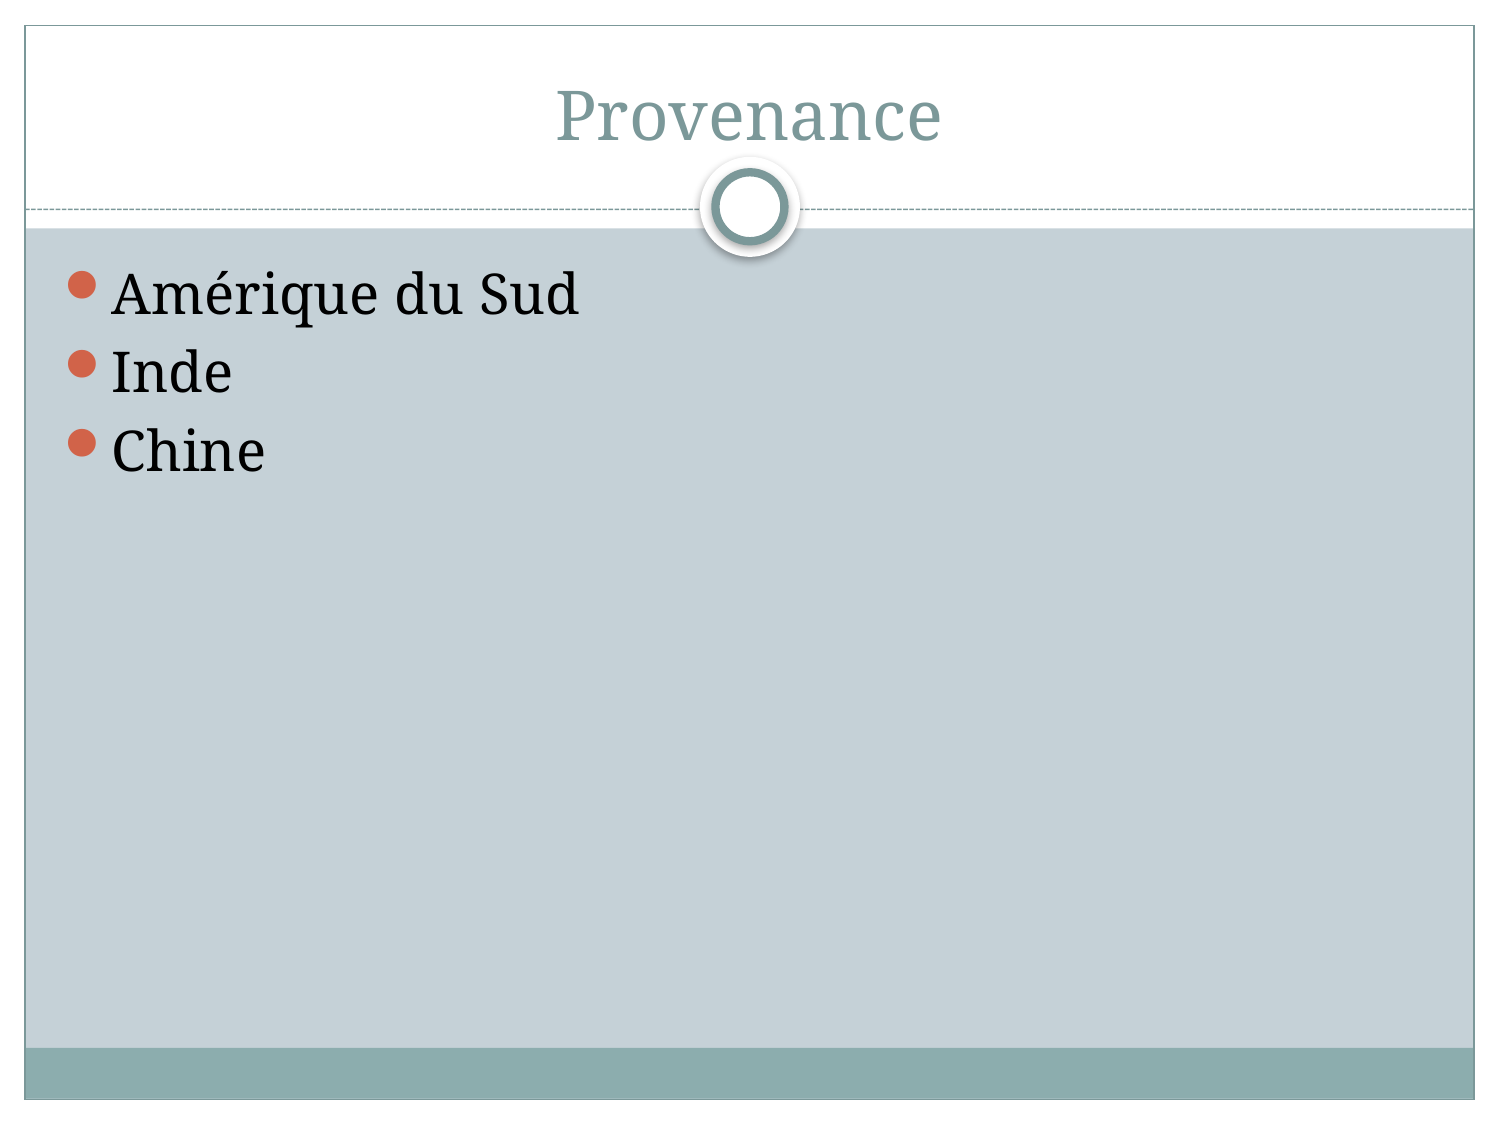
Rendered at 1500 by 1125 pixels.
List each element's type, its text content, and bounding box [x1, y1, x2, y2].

title Provenance [49, 37, 1450, 162]
list Amérique du Sud Inde Chine [49, 250, 1445, 1001]
